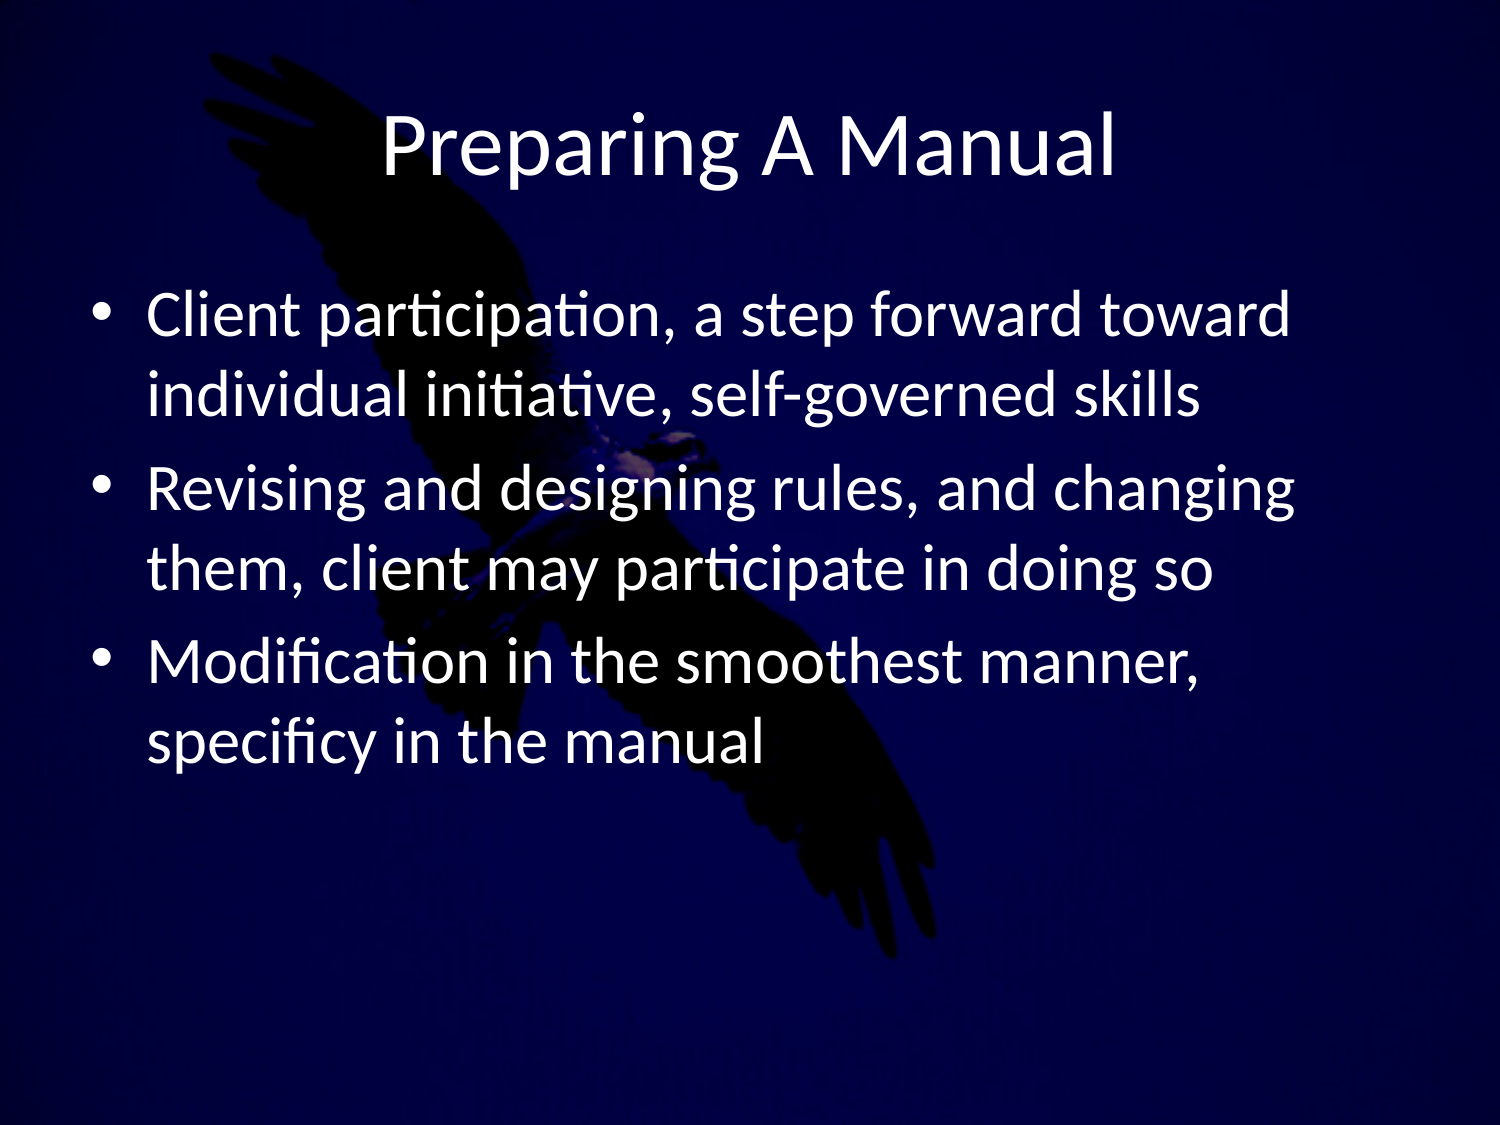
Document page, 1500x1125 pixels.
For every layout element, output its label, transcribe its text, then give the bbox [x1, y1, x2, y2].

list Client participation, a step forward toward individual initiative, self-governed skills Revising and designing rules, and changing them, client may participate in doing so Modification in the smoothest manner, specificy in the manual [75, 262, 1425, 1005]
title Preparing A Manual [75, 45, 1425, 233]
picture [0, 0, 1500, 1125]
